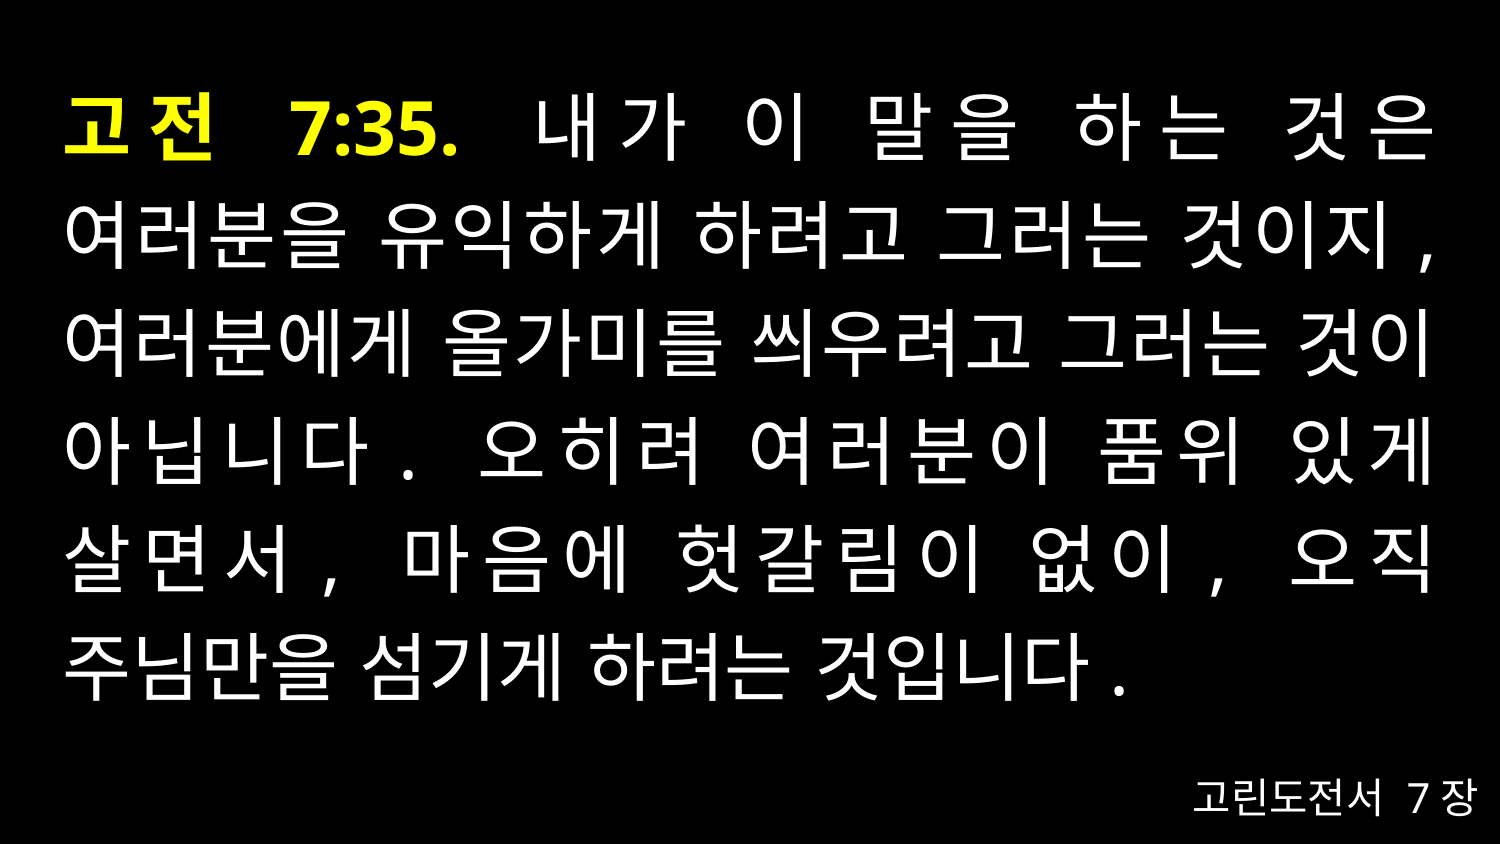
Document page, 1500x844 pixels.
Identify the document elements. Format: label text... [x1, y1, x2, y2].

title 고전 7:35. 내가 이 말을 하는 것은 여러분을 유익하게 하려고 그러는 것이지, 여러분에게 올가미를 씌우려고 그러는 것이 아닙니다. 오히려 여러분이 품위 있게 살면서, 마음에 헛갈림이 없이, 오직 주님만을 섬기게 하려는 것입니다. [0, 0, 1500, 844]
subtitle 고린도전서 7장 [916, 770, 1500, 844]
